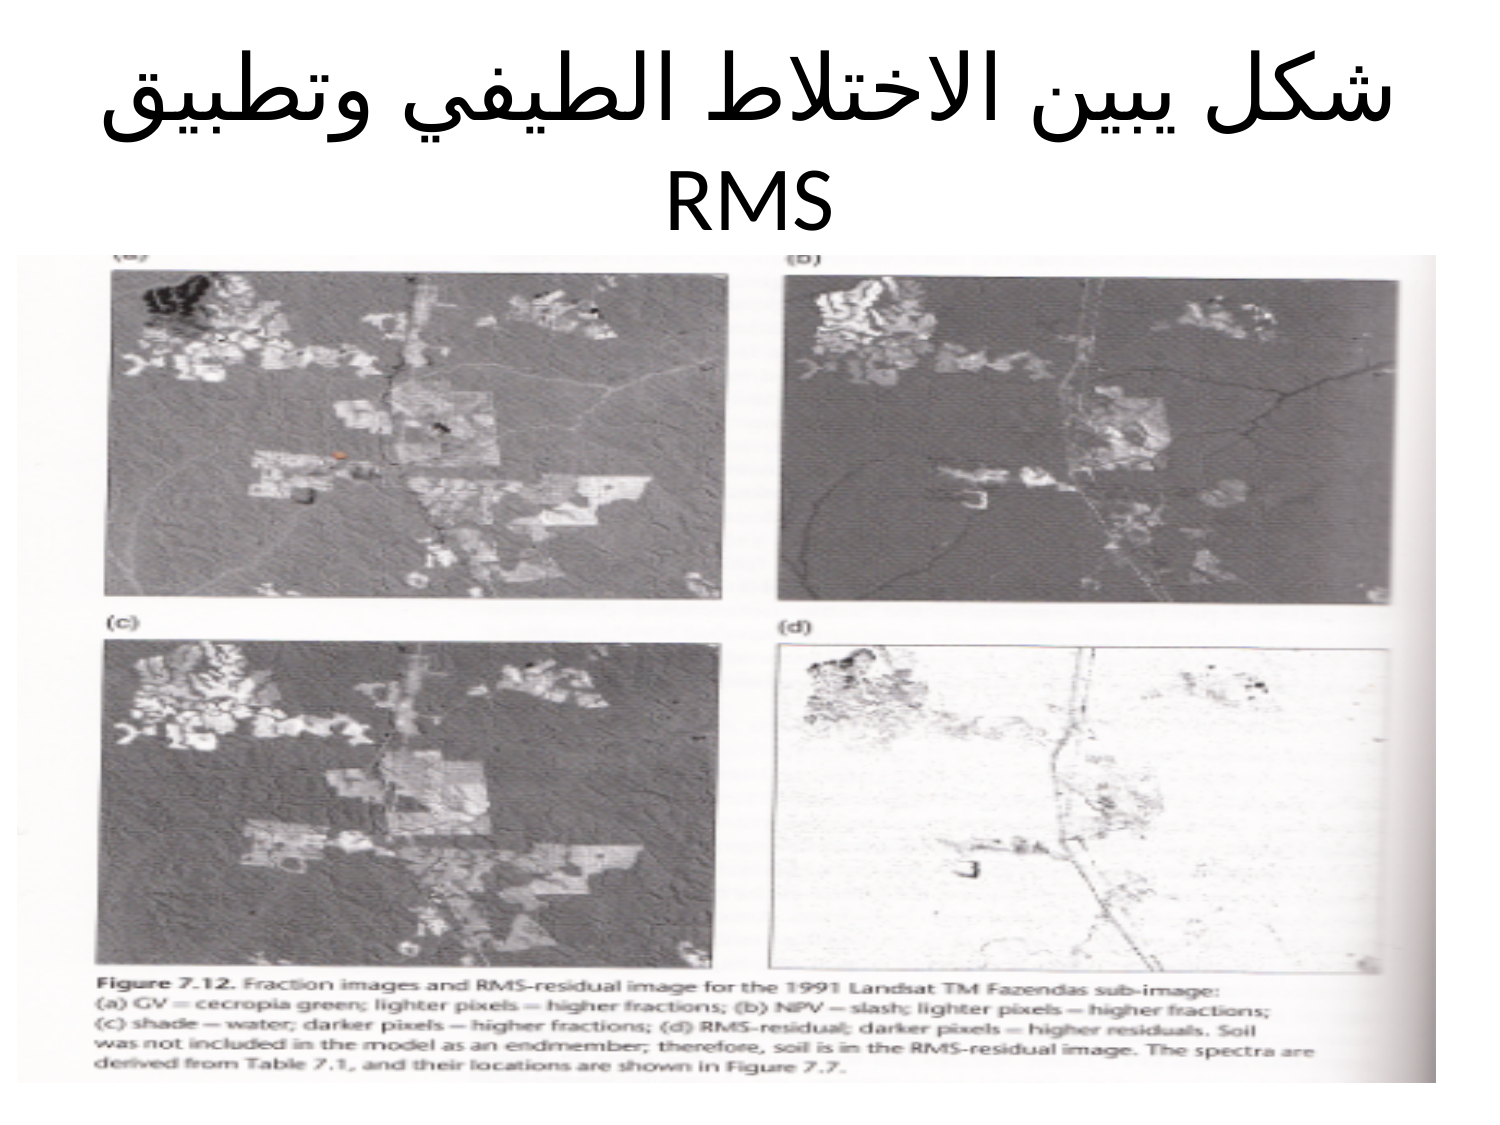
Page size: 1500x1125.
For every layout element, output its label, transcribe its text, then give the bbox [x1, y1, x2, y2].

picture [17, 255, 1436, 1083]
title شكل يبين الاختلاط الطيفي وتطبيق RMS [75, 45, 1425, 233]
